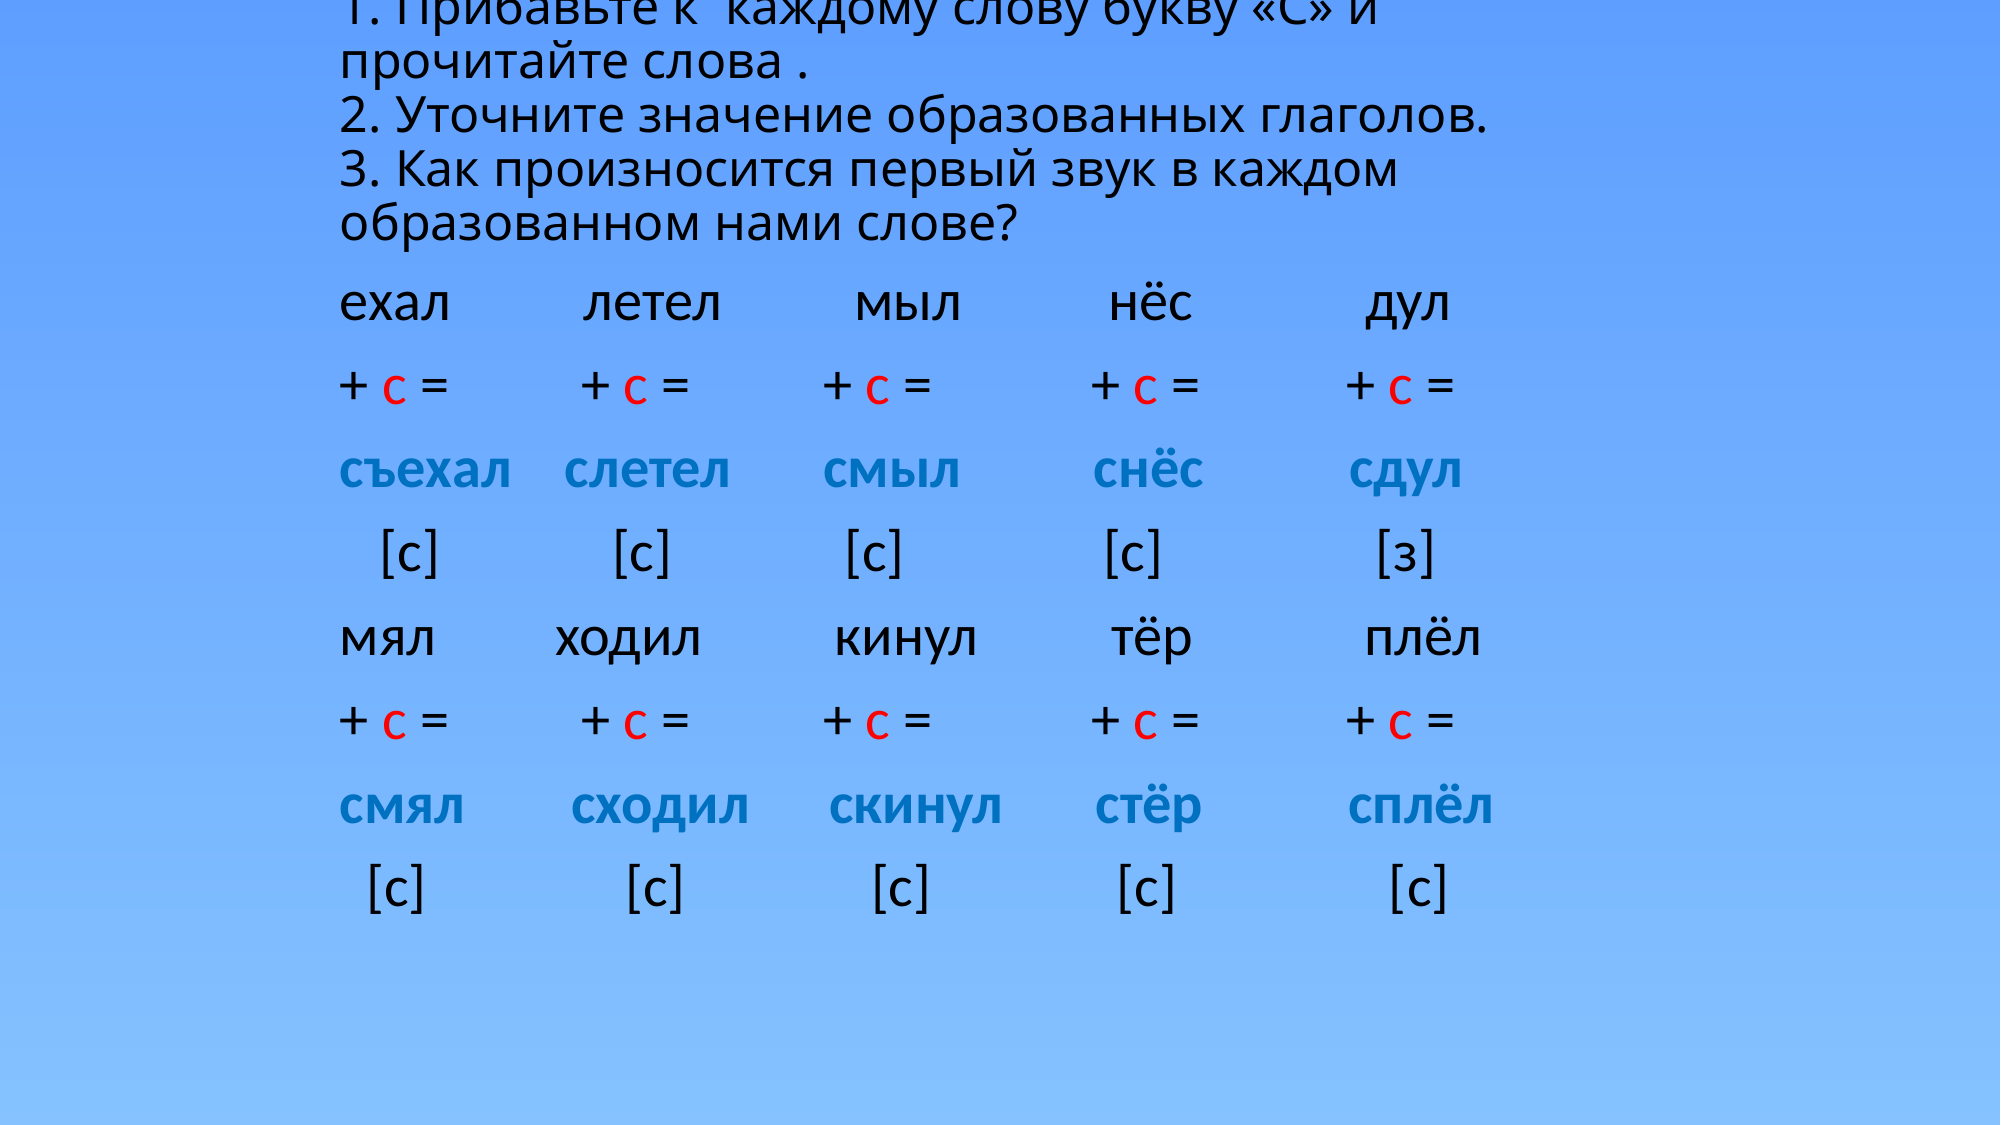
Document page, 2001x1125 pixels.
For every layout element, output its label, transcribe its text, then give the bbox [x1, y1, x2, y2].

title 1. Прибавьте к каждому слову букву «С» и прочитайте слова . 2. Уточните значение образованных глаголов. 3. Как произносится первый звук в каждом образованном нами слове? [324, 0, 1675, 233]
list ехал летел мыл нёс дул + с = + с = + с = + с = + с = съехал слетел смыл снёс сдул [c] [c] [c] [c] [з] мял ходил кинул тёр плёл + с = + с = + с = + с = + с = смял сходил скинул стёр сплёл [c] [c] [c] [c] [с] [324, 262, 1675, 1020]
